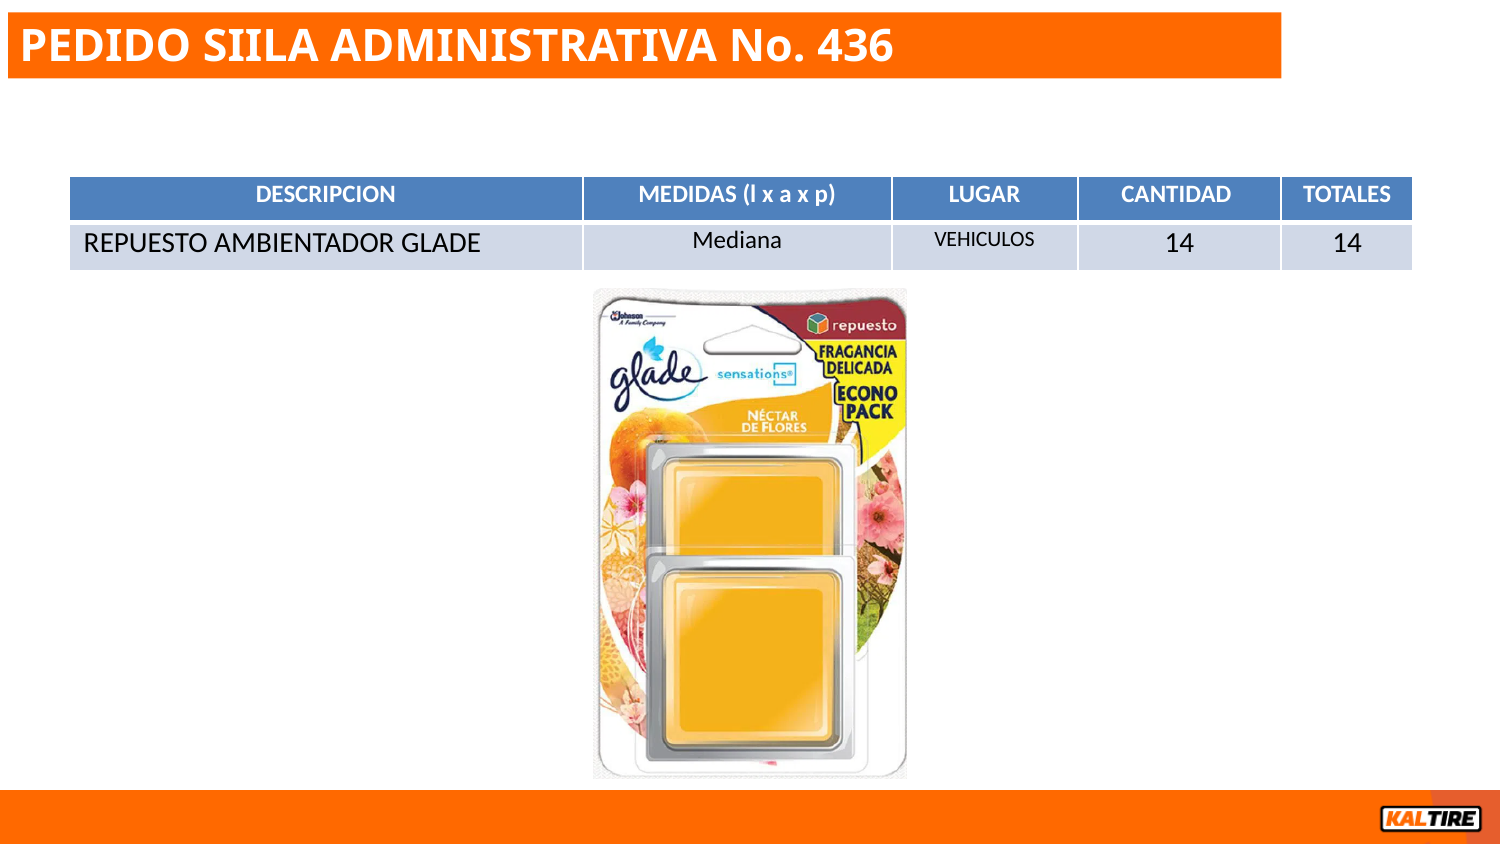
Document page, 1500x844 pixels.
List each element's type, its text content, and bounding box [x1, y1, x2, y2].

table_header LUGAR [893, 177, 1077, 220]
table_header TOTALES [1282, 177, 1412, 220]
text_box PEDIDO SIILA ADMINISTRATIVA No. 436 [8, 12, 1282, 79]
table_cell 14 [1079, 225, 1280, 270]
table_header CANTIDAD [1079, 177, 1280, 220]
table_cell VEHICULOS [893, 225, 1077, 270]
table_cell 14 [1282, 225, 1412, 270]
table_cell Mediana [584, 225, 891, 270]
table_cell REPUESTO AMBIENTADOR GLADE [70, 225, 582, 270]
table_header MEDIDAS (l x a x p) [584, 177, 891, 220]
picture [593, 288, 907, 779]
table_header DESCRIPCION [70, 177, 582, 220]
picture [0, 790, 1500, 844]
